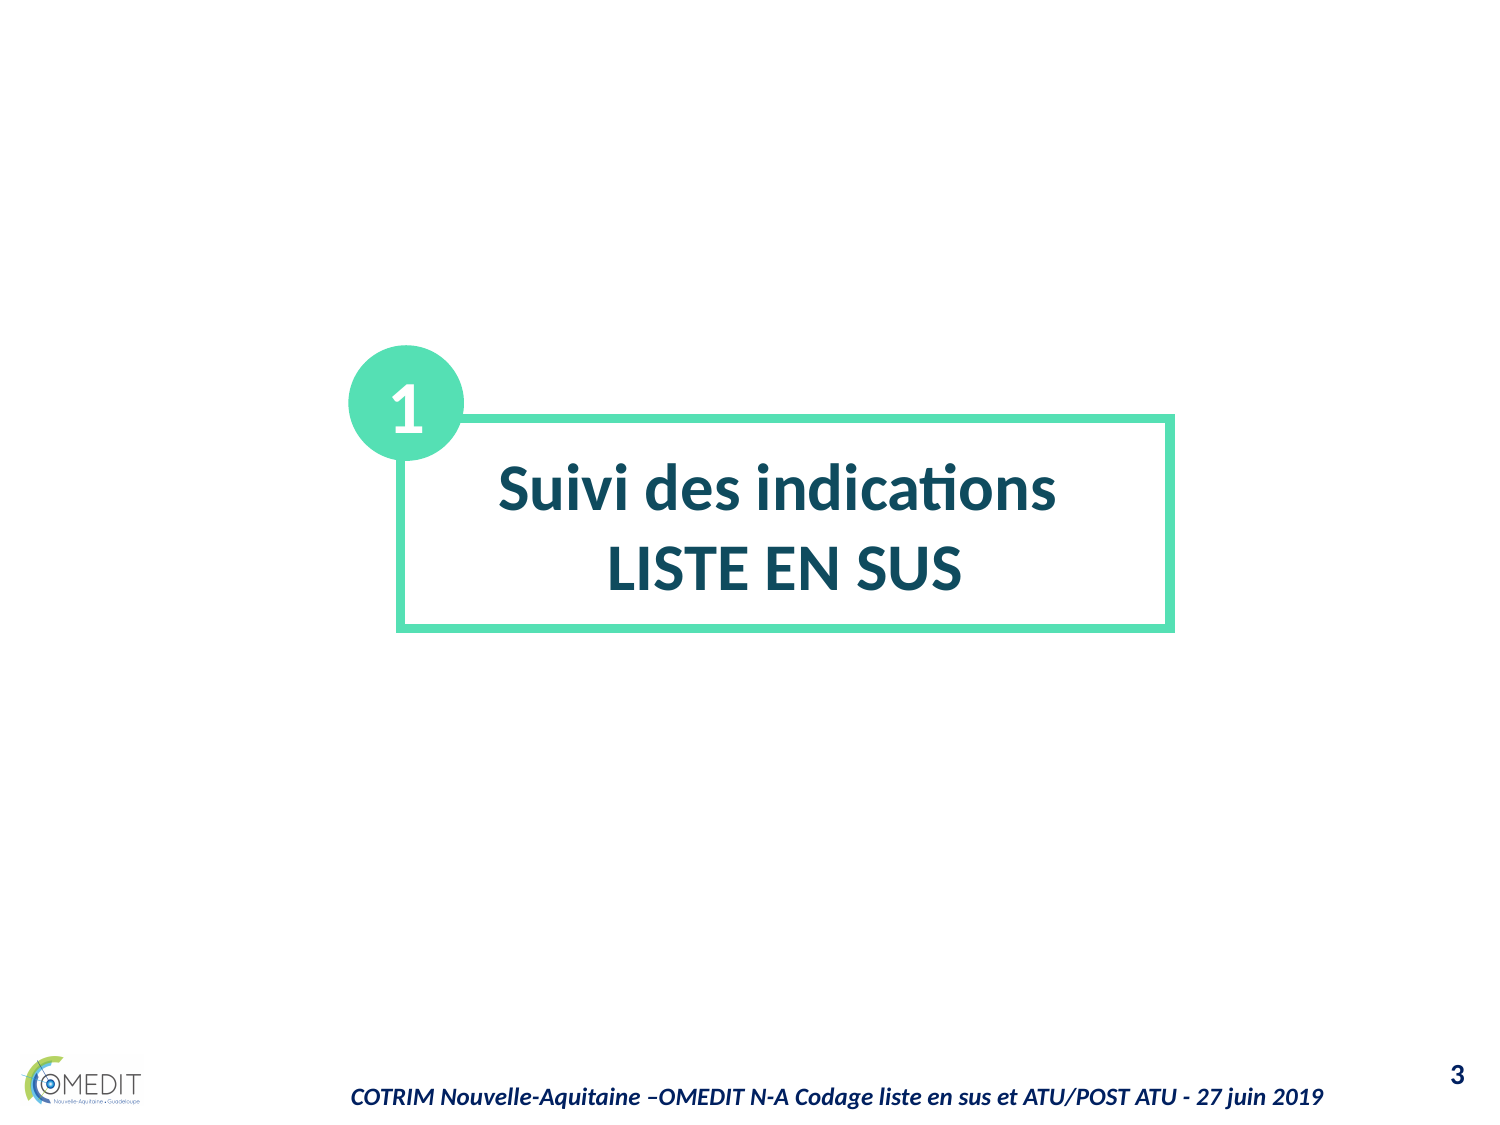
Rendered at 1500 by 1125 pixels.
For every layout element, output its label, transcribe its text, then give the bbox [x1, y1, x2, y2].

text_box Suivi des indications LISTE EN SUS [399, 418, 1171, 630]
picture [20, 1054, 144, 1106]
slide_number 3 [1142, 1042, 1480, 1103]
text_box 1 [347, 344, 466, 462]
